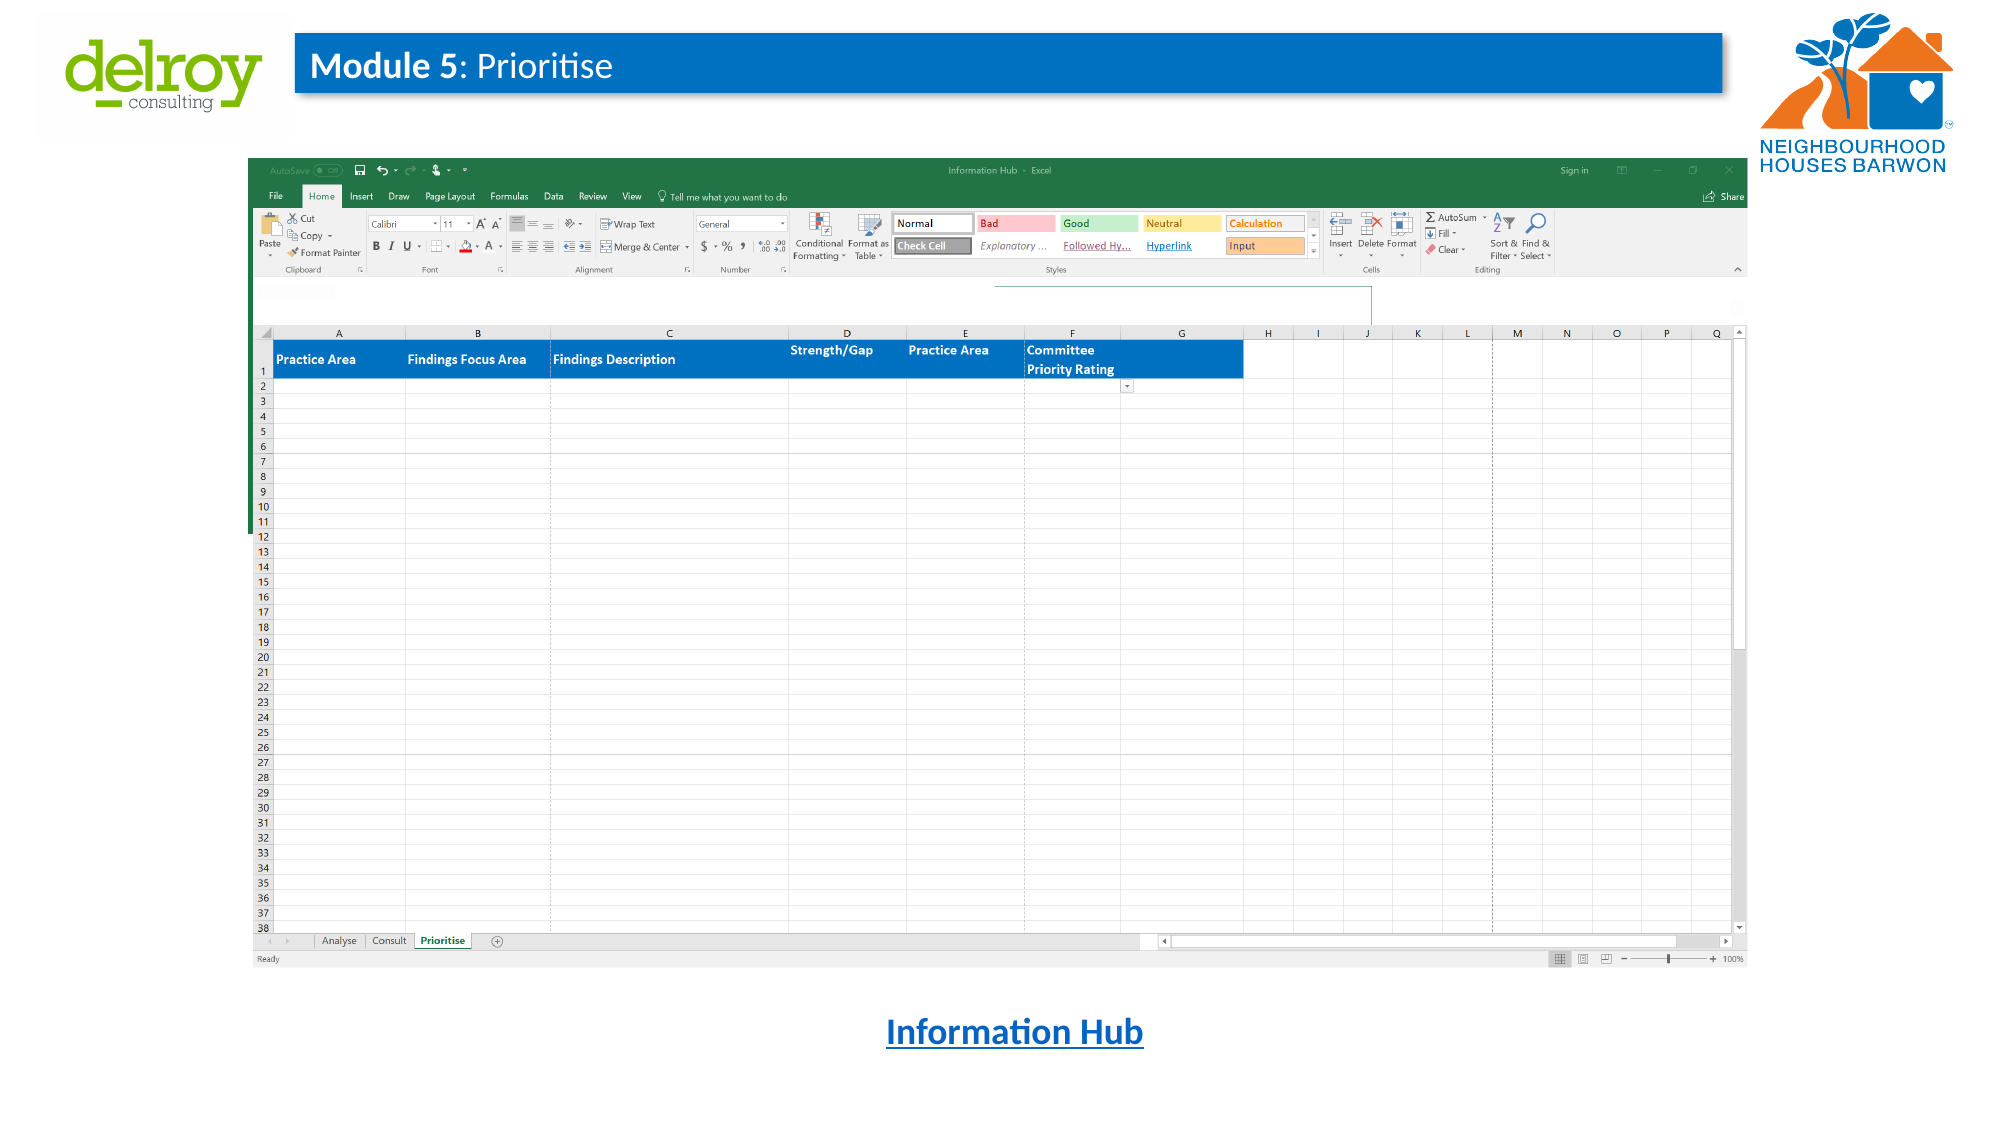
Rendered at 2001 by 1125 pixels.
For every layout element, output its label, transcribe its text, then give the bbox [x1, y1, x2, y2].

picture [35, 11, 292, 140]
picture [247, 152, 1753, 973]
picture [1759, 11, 1955, 176]
text_box Module 5: Prioritise [294, 33, 1723, 93]
text_box Information Hub [871, 999, 1172, 1060]
